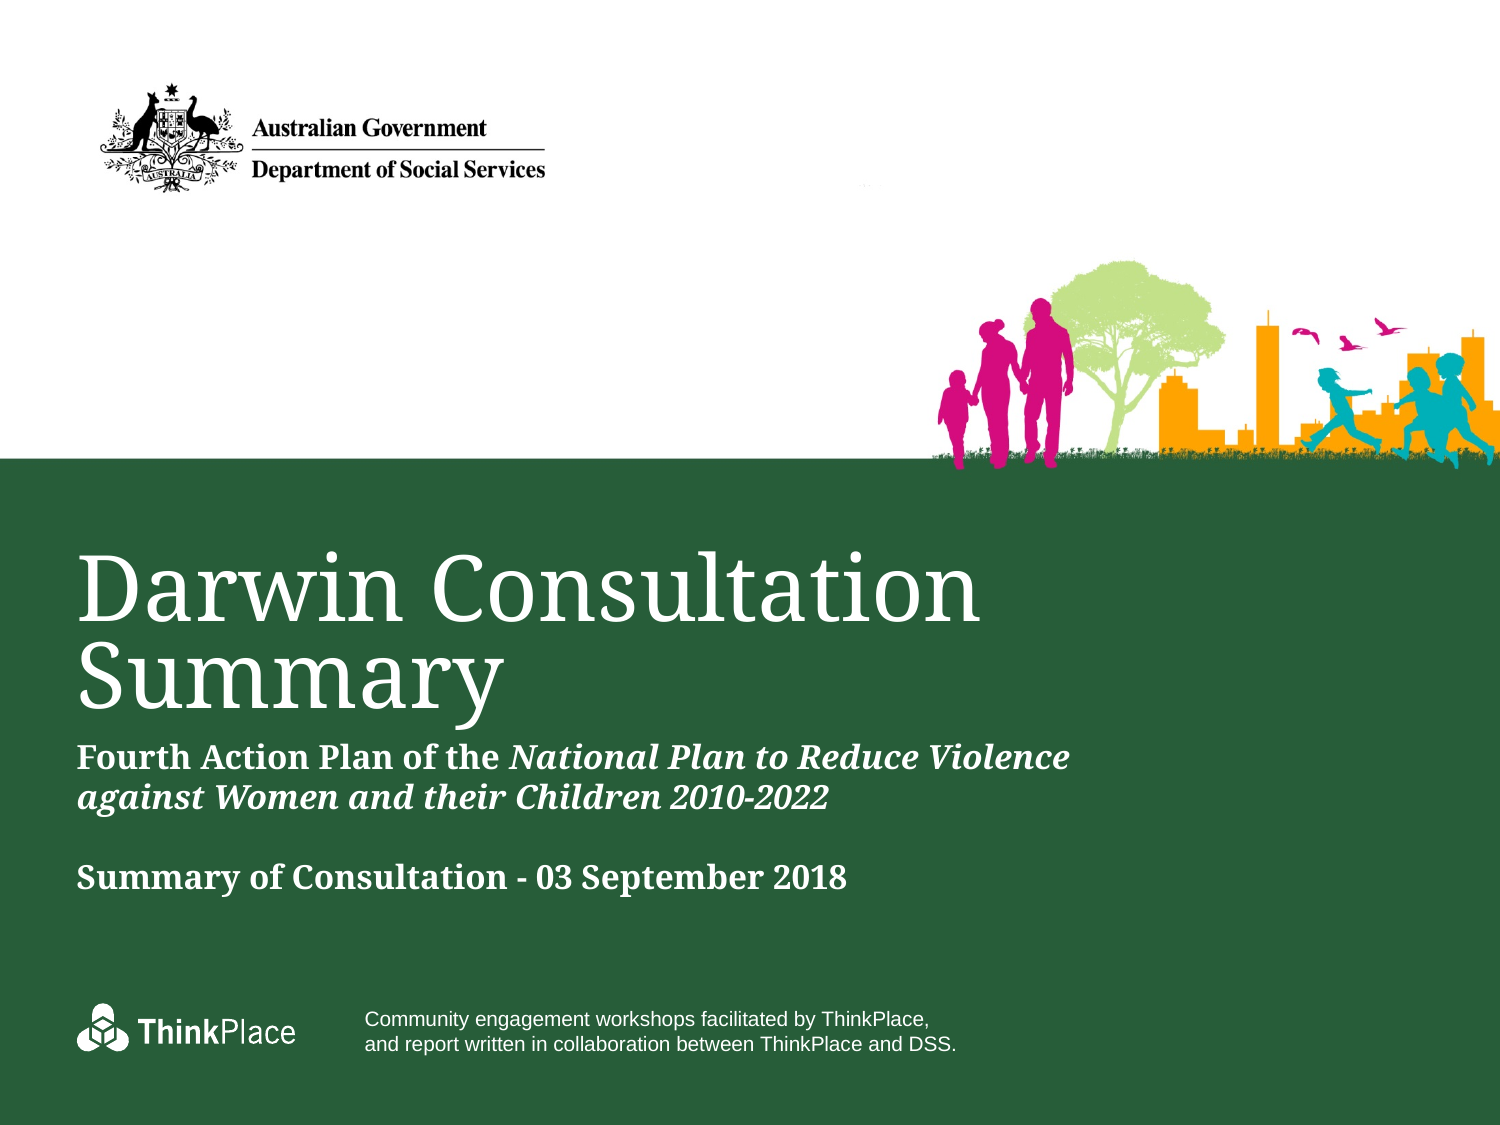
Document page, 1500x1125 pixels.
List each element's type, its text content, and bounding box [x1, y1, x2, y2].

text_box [76, 1002, 296, 1052]
text_box Fourth Action Plan of the National Plan to Reduce Violence against Women and their Children 2010-2022 Summary of Consultation - 03 September 2018 [76, 736, 1081, 897]
text_box Community engagement workshops facilitated by ThinkPlace, and report written in collaboration between ThinkPlace and DSS. [349, 998, 979, 1064]
text_box Darwin Consultation Summary [76, 550, 1081, 727]
picture [0, 0, 1500, 1125]
